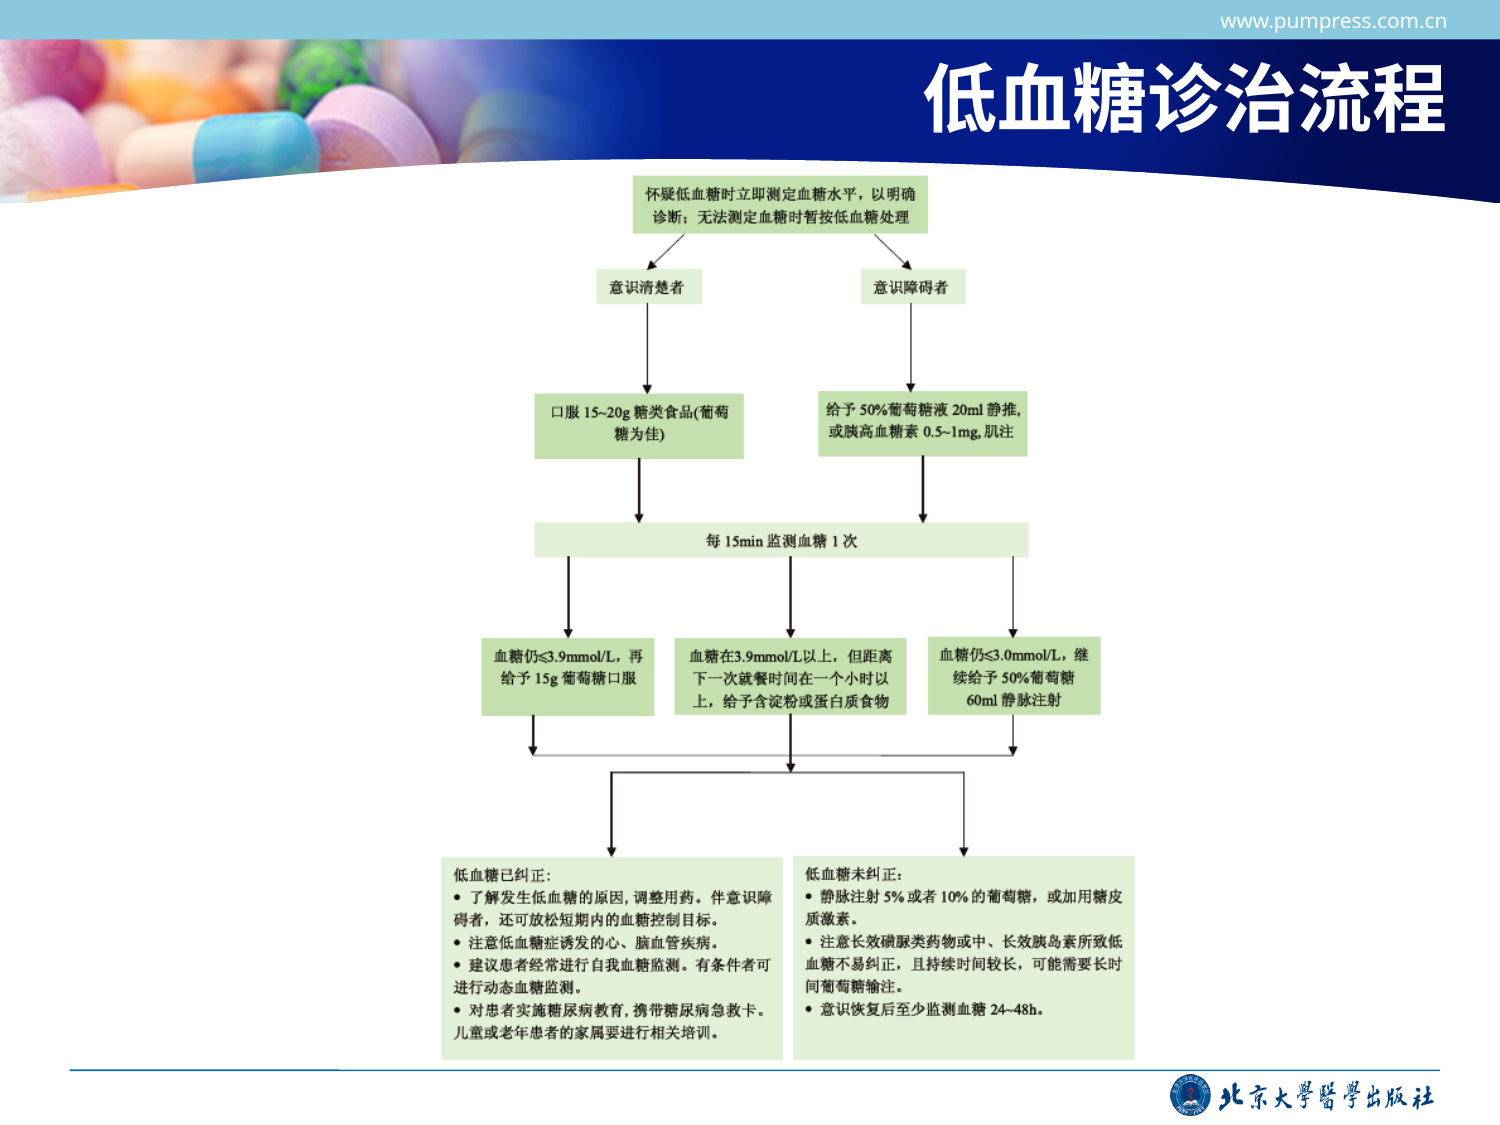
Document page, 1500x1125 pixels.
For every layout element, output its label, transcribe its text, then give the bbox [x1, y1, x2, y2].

picture [0, 40, 1500, 203]
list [430, 172, 1146, 1070]
title 低血糖诊治流程 [137, 49, 1463, 143]
picture [1170, 1074, 1436, 1118]
slide_number www.pumpress.com.cn [1024, 0, 1463, 38]
